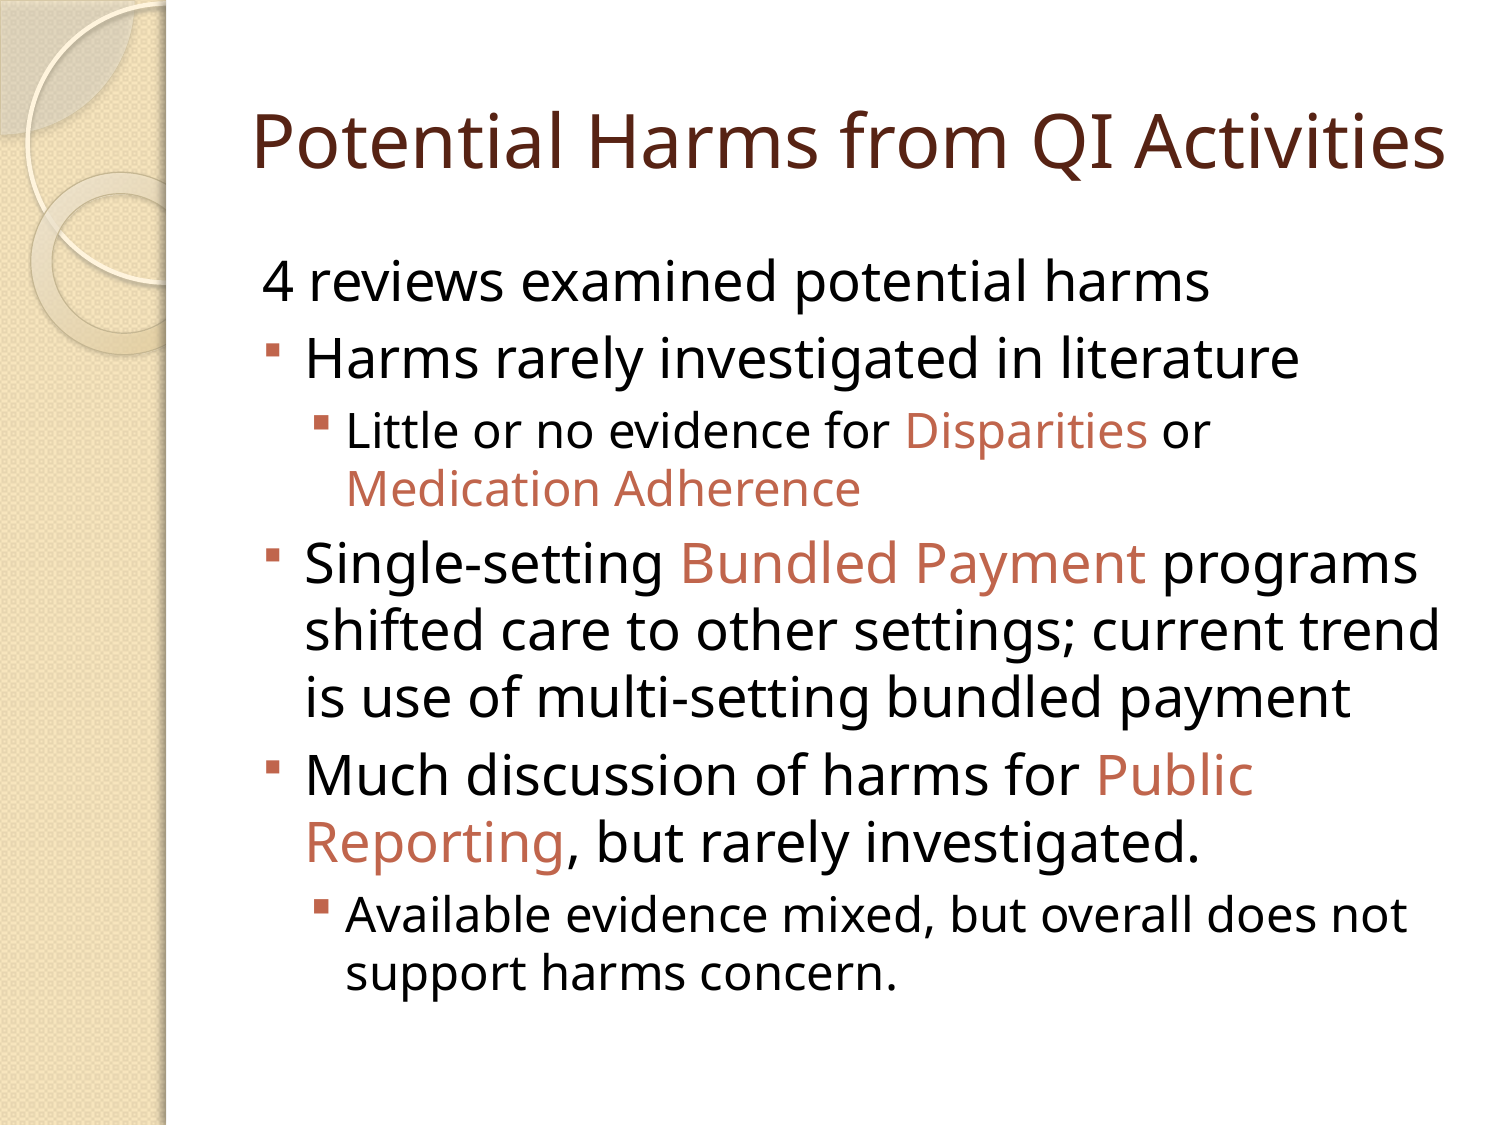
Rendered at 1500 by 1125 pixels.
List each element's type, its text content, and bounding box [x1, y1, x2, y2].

title Potential Harms from QI Activities [235, 45, 1466, 233]
list 4 reviews examined potential harms Harms rarely investigated in literature Little or no evidence for Disparities or Medication Adherence Single-setting Bundled Payment programs shifted care to other settings; current trend is use of multi-setting bundled payment Much discussion of harms for Public Reporting, but rarely investigated. Available evidence mixed, but overall does not support harms concern. [235, 237, 1466, 1025]
